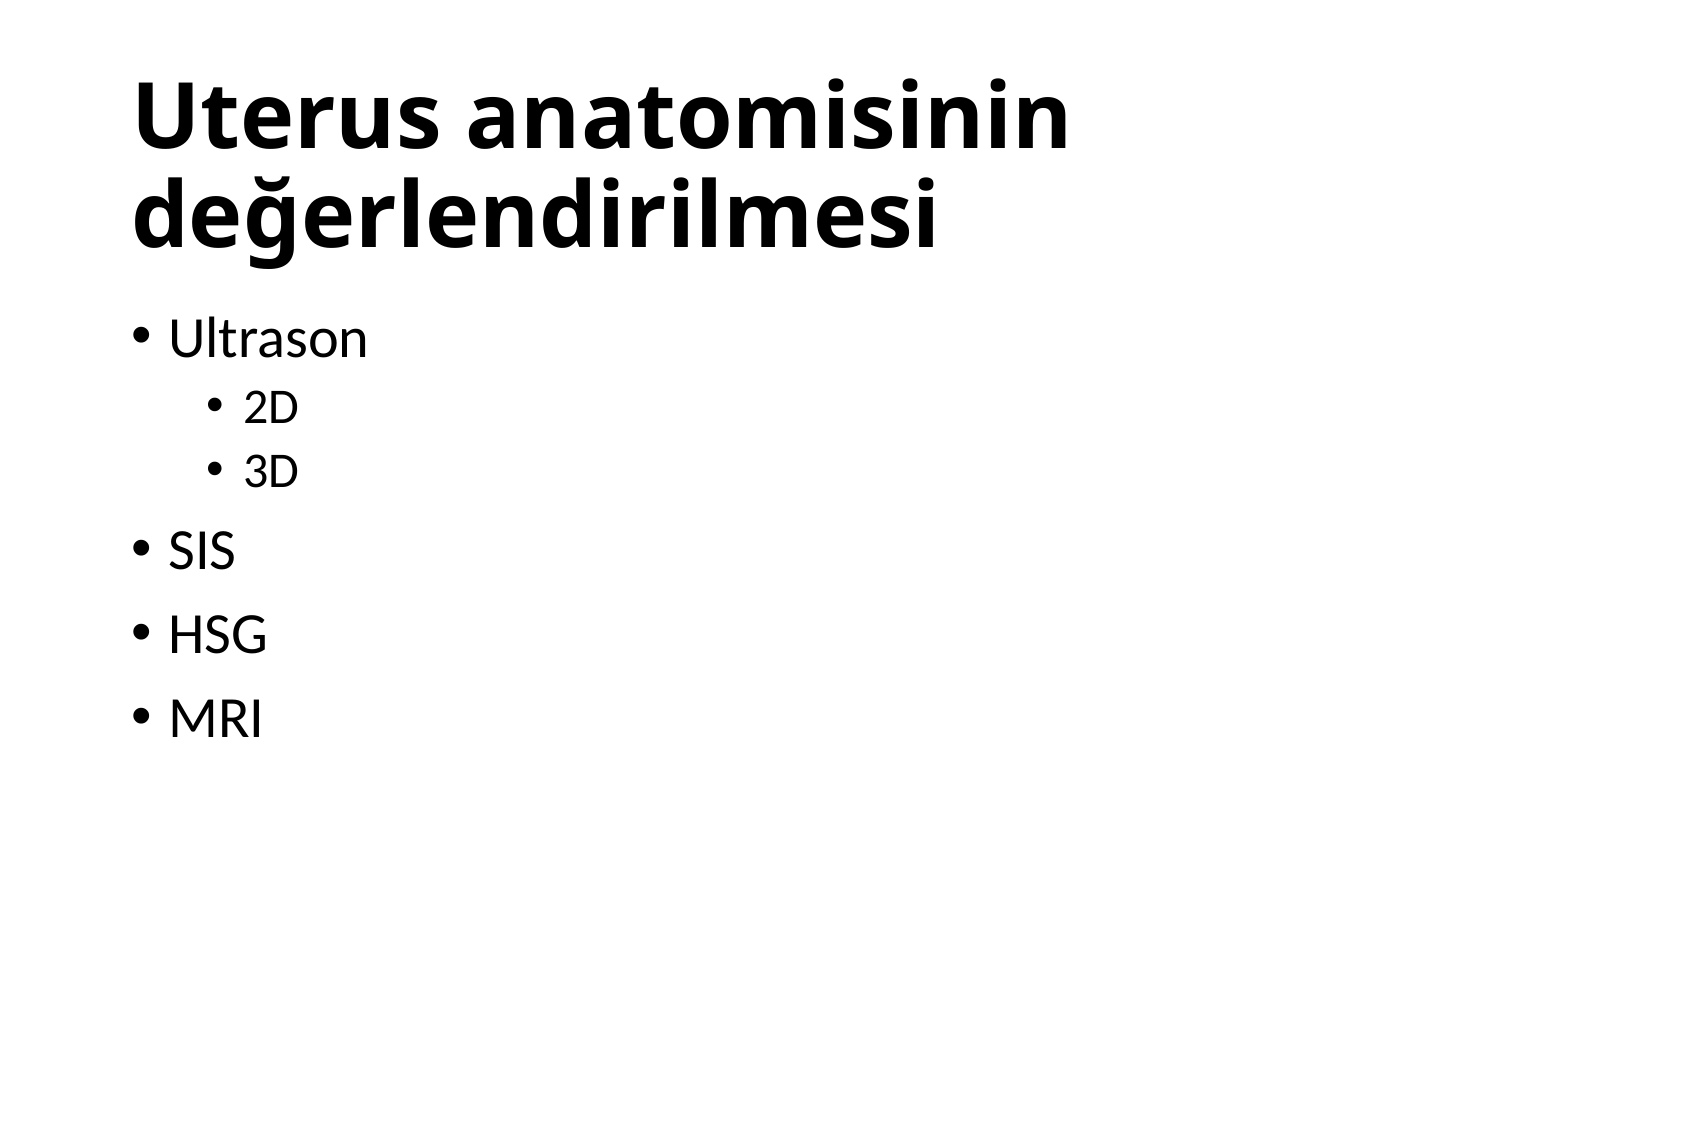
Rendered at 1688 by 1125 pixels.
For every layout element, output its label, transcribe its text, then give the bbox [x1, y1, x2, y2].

title Uterus anatomisinin değerlendirilmesi [116, 59, 1572, 278]
list Ultrason 2D 3D SIS HSG MRI [116, 299, 1572, 1014]
